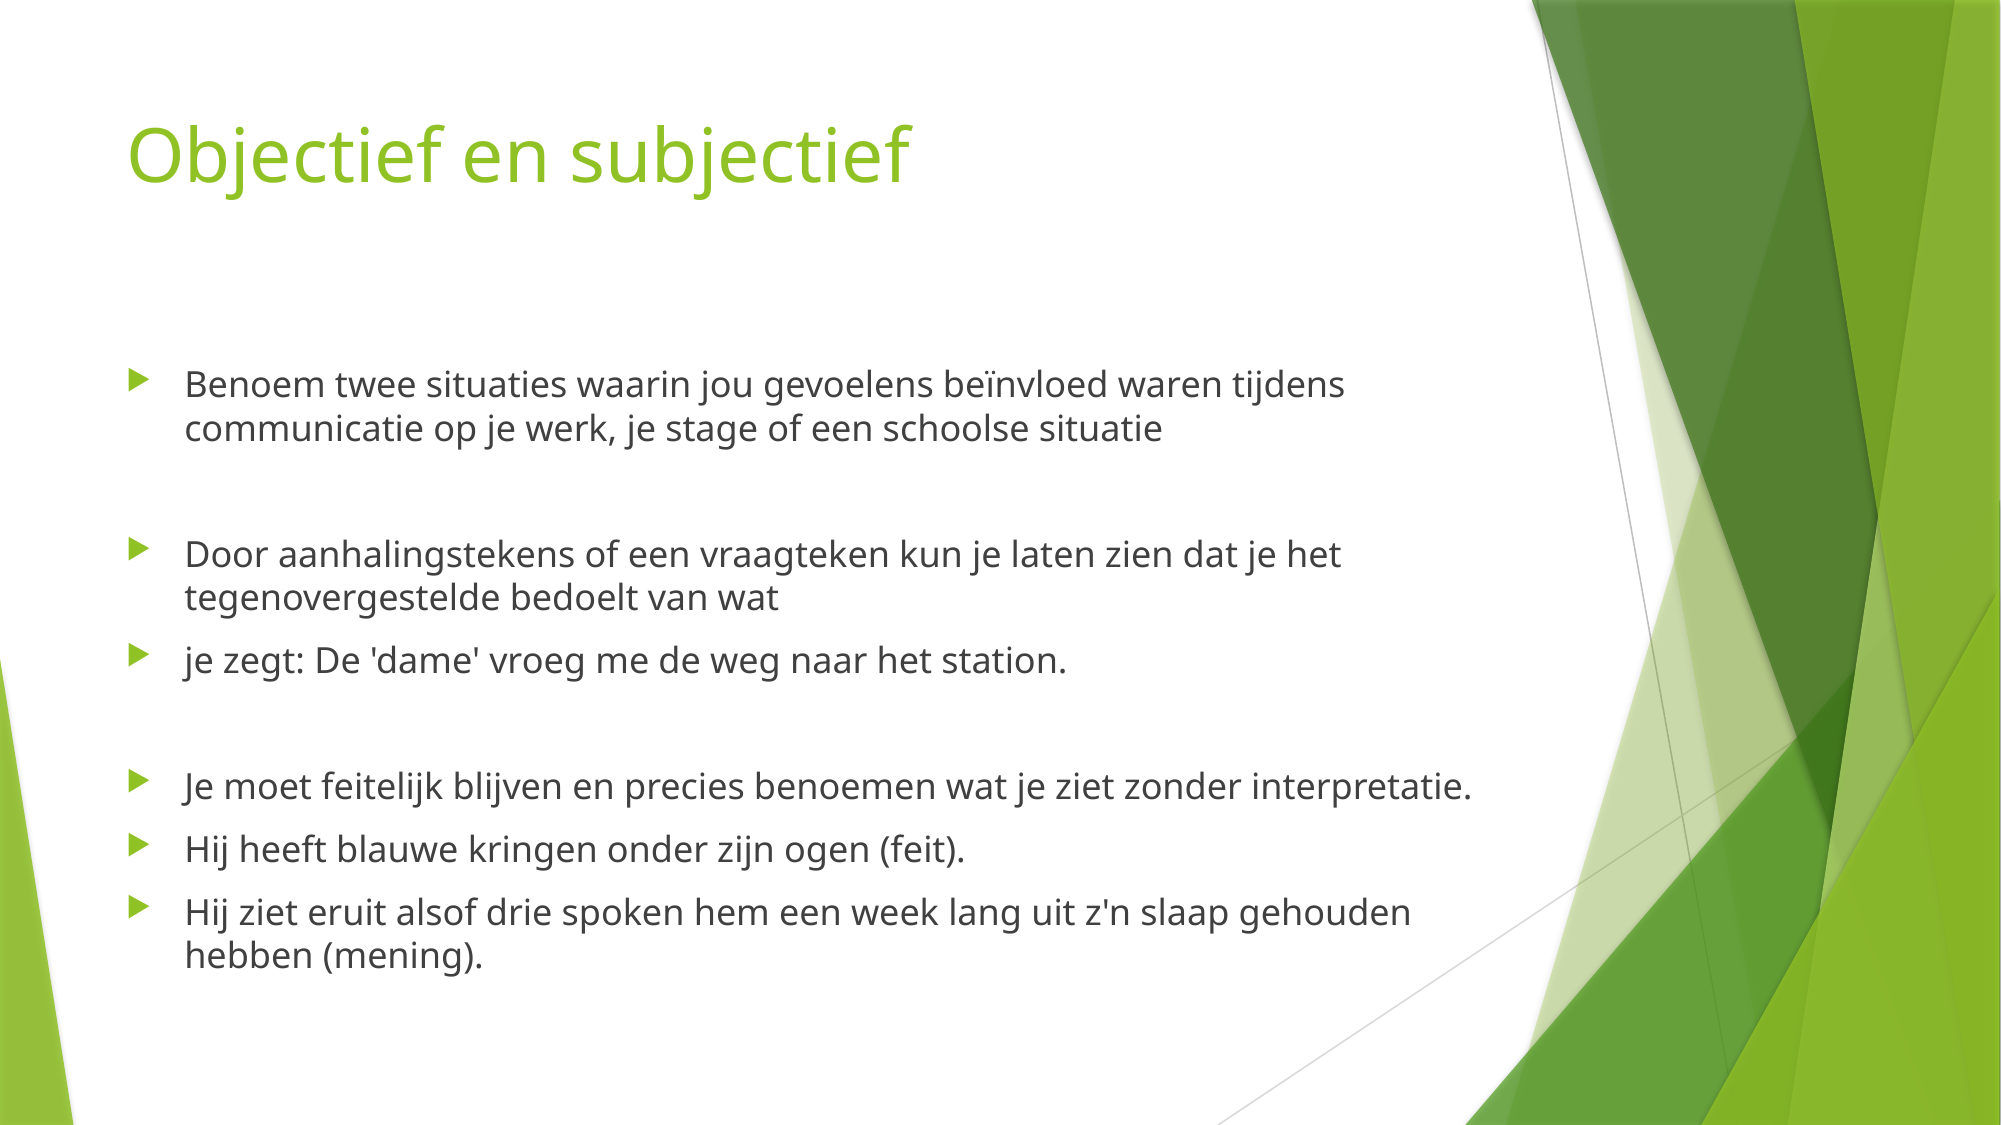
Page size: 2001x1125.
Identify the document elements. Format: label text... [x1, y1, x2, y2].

title Objectief en subjectief [111, 99, 1522, 317]
list Benoem twee situaties waarin jou gevoelens beïnvloed waren tijdens communicatie op je werk, je stage of een schoolse situatie Door aanhalingstekens of een vraagteken kun je laten zien dat je het tegenovergestelde bedoelt van wat je zegt: De 'dame' vroeg me de weg naar het station. Je moet feitelijk blijven en precies benoemen wat je ziet zonder interpretatie. Hij heeft blauwe kringen onder zijn ogen (feit). Hij ziet eruit alsof drie spoken hem een week lang uit z'n slaap gehouden hebben (mening). [111, 354, 1522, 992]
